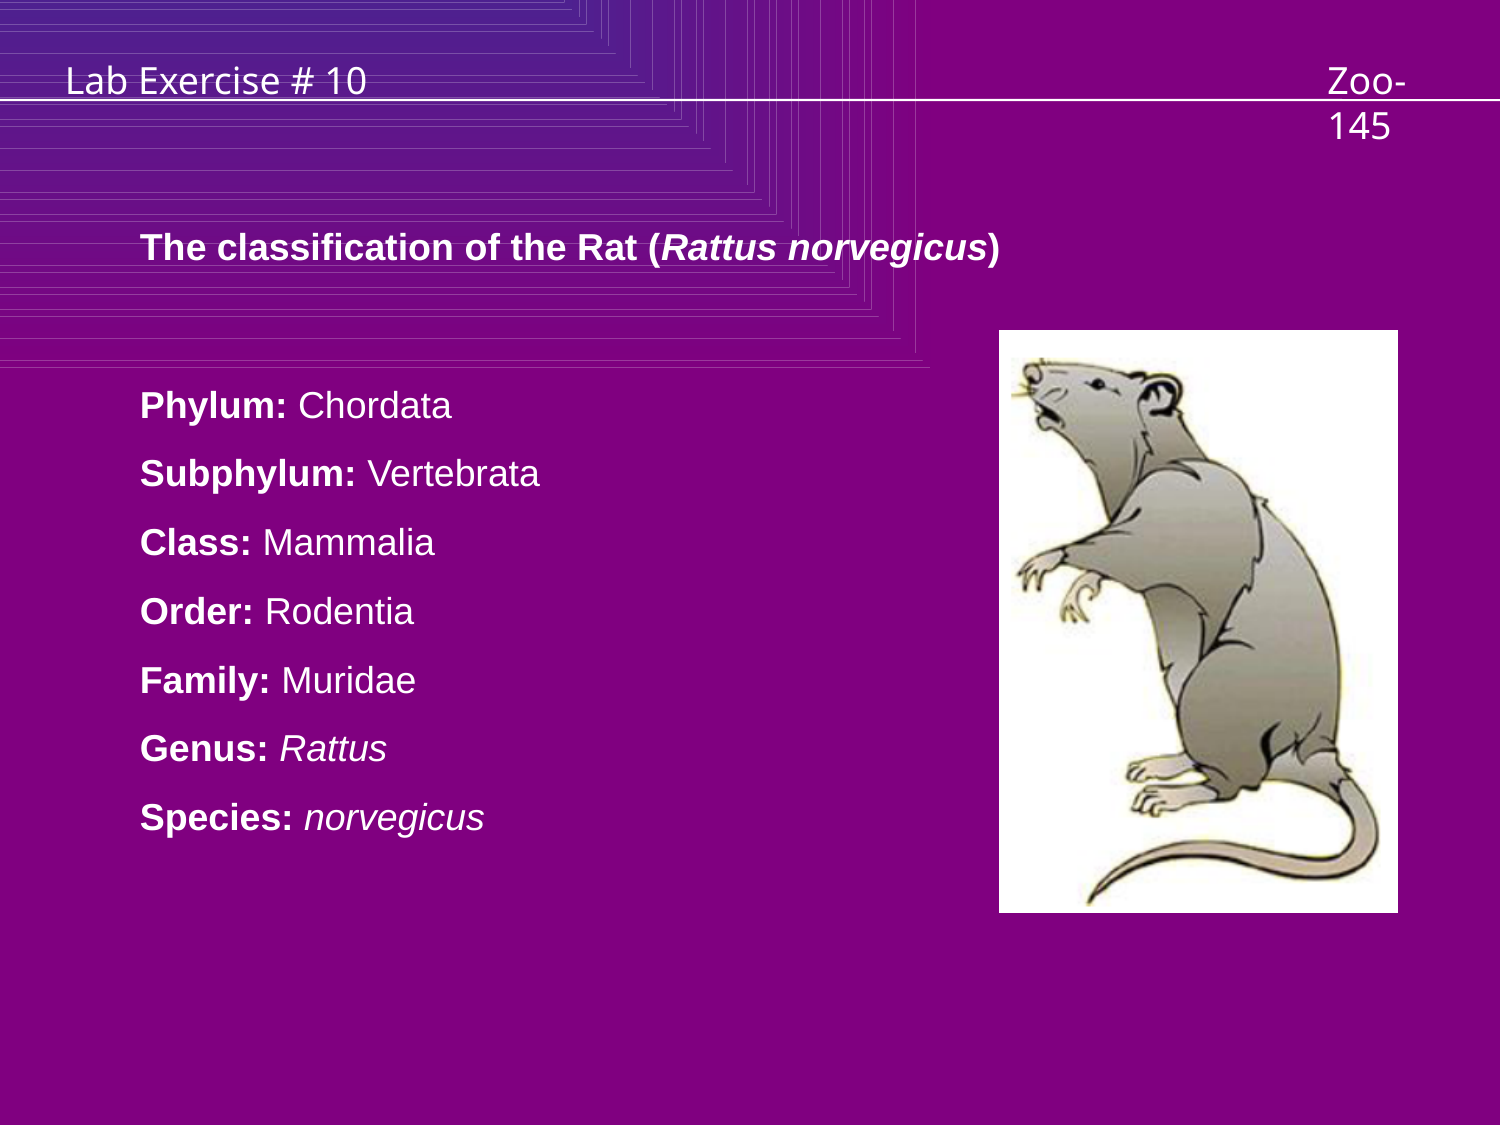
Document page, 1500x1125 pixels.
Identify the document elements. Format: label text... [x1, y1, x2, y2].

text_box The classification of the Rat (Rattus norvegicus) Phylum: Chordata Subphylum: Vertebrata Class: Mammalia Order: Rodentia Family: Muridae Genus: Rattus Species: norvegicus [124, 215, 1250, 927]
picture [999, 329, 1398, 913]
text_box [0, 49, 1500, 111]
